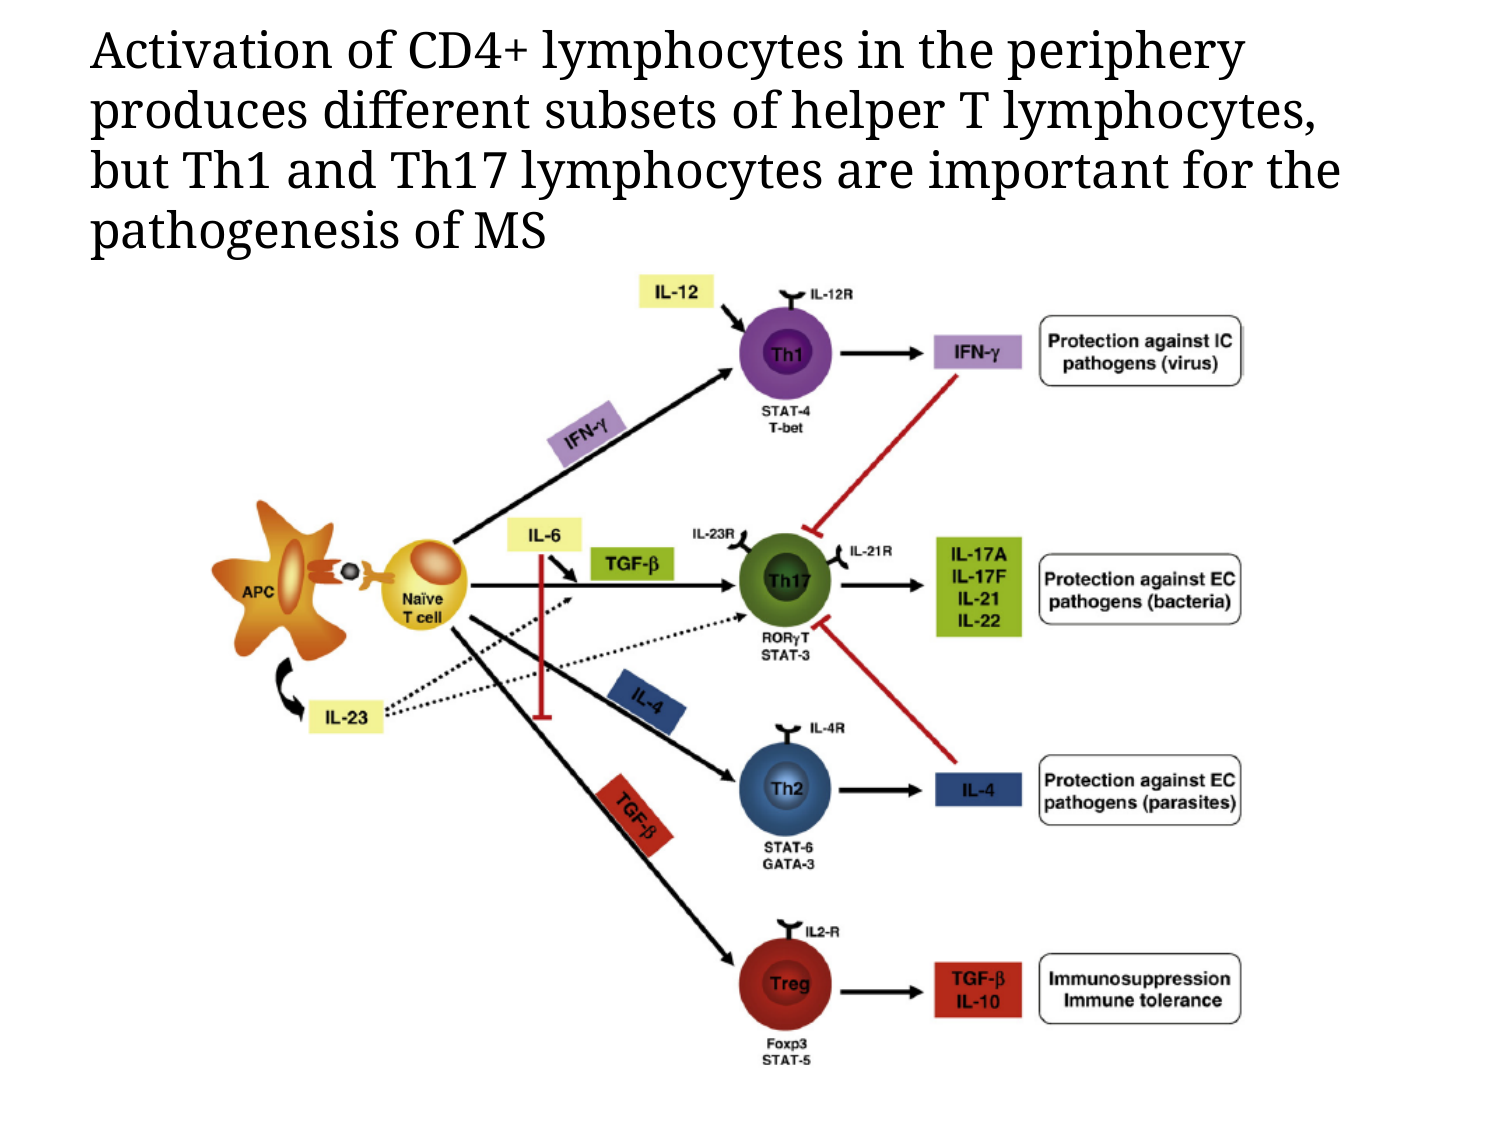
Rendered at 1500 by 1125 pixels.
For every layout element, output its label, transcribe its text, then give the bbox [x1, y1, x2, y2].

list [159, 262, 1355, 1080]
title Activation of CD4+ lymphocytes in the periphery produces different subsets of helper T lymphocytes, but Th1 and Th17 lymphocytes are important for the pathogenesis of MS [75, 45, 1425, 233]
